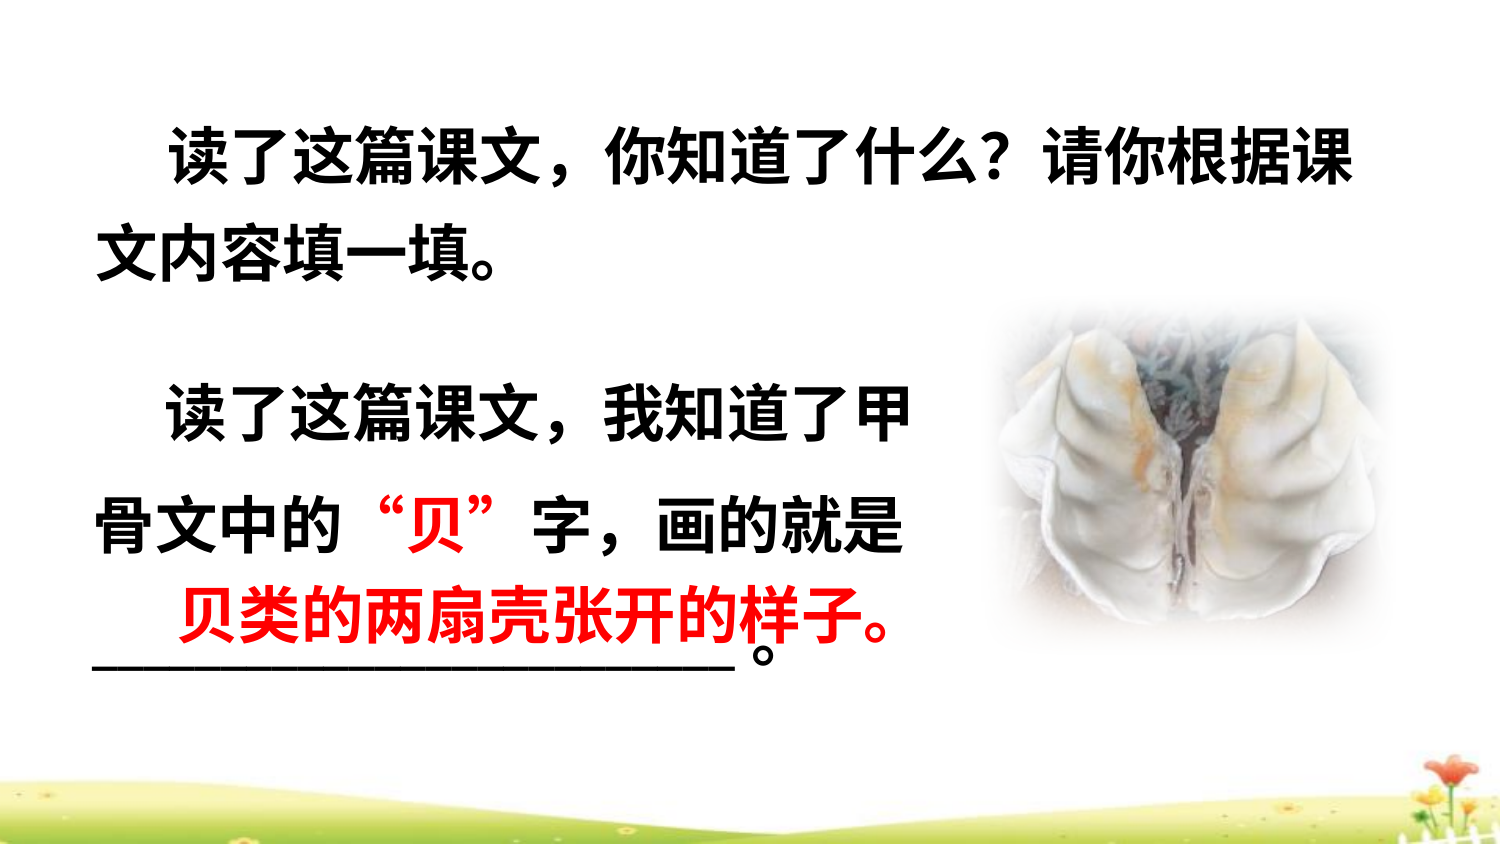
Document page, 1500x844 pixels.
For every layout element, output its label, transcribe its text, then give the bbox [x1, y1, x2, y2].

picture [0, 0, 1500, 844]
text_box 读了这篇课文，我知道了甲骨文中的“贝”字，画的就是_________________________。 [81, 330, 972, 603]
text_box 贝类的两扇壳张开的样子。 [165, 570, 899, 657]
text_box 读了这篇课文，你知道了什么？请你根据课文内容填一填。 [84, 88, 1399, 309]
